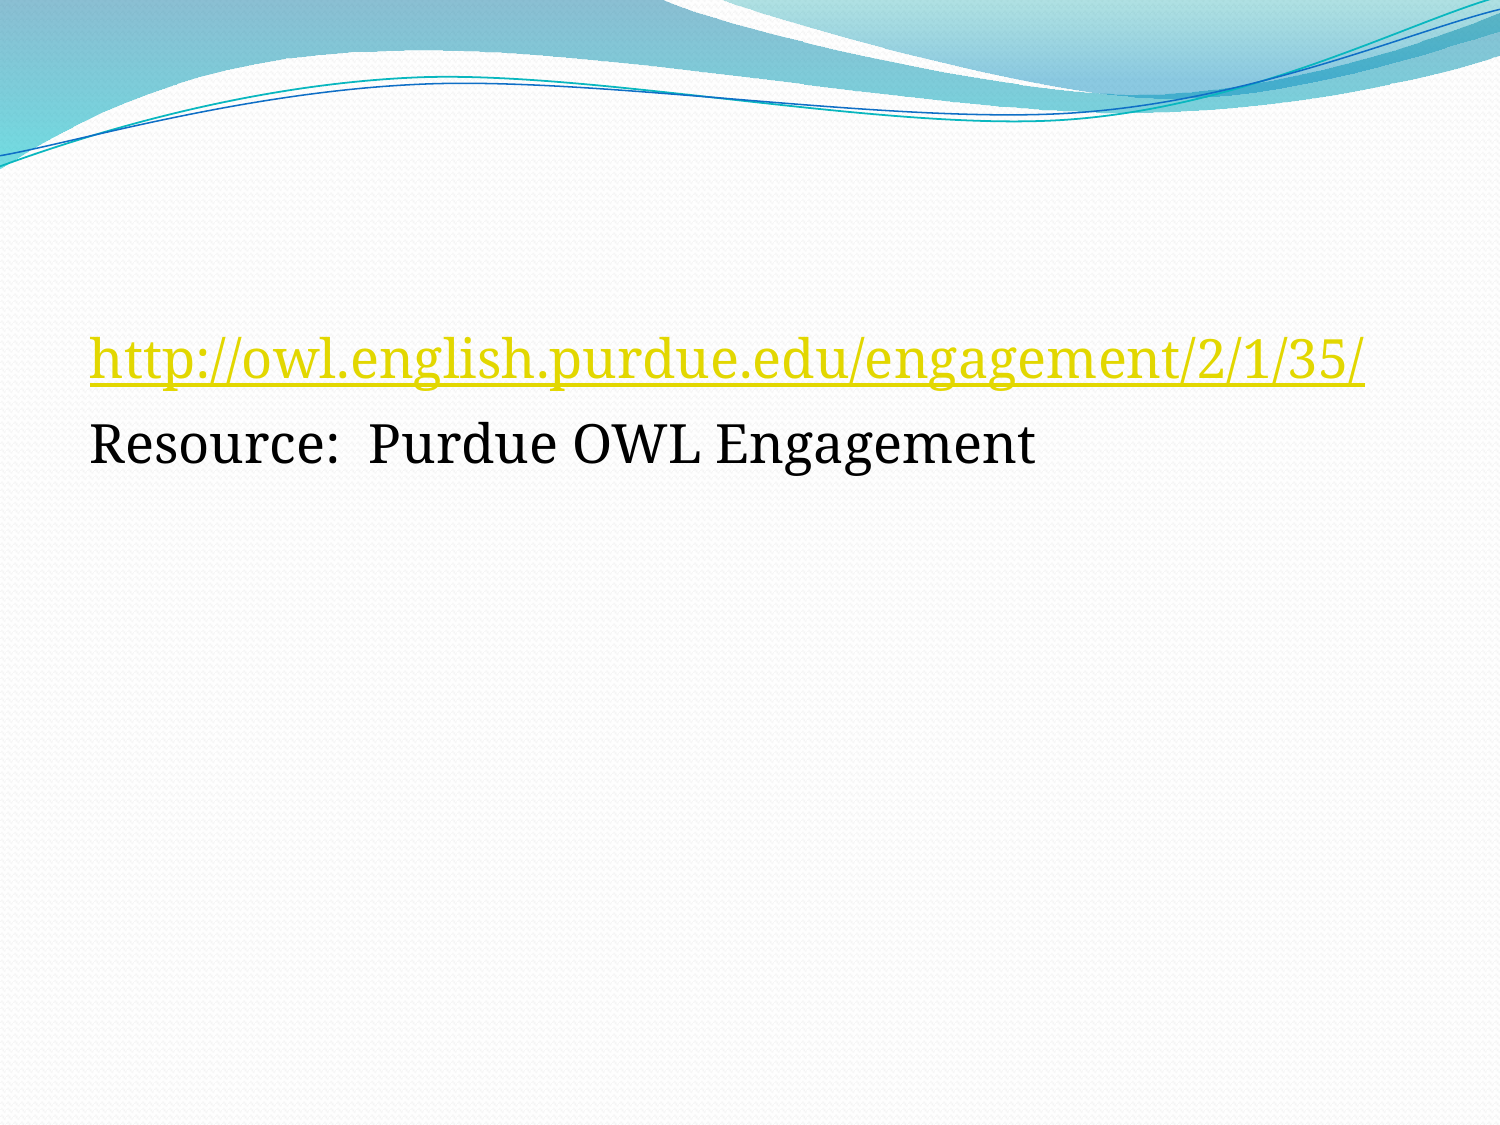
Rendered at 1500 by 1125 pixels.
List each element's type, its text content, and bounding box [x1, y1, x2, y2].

list http://owl.english.purdue.edu/engagement/2/1/35/ Resource: Purdue OWL Engagement [75, 317, 1425, 646]
